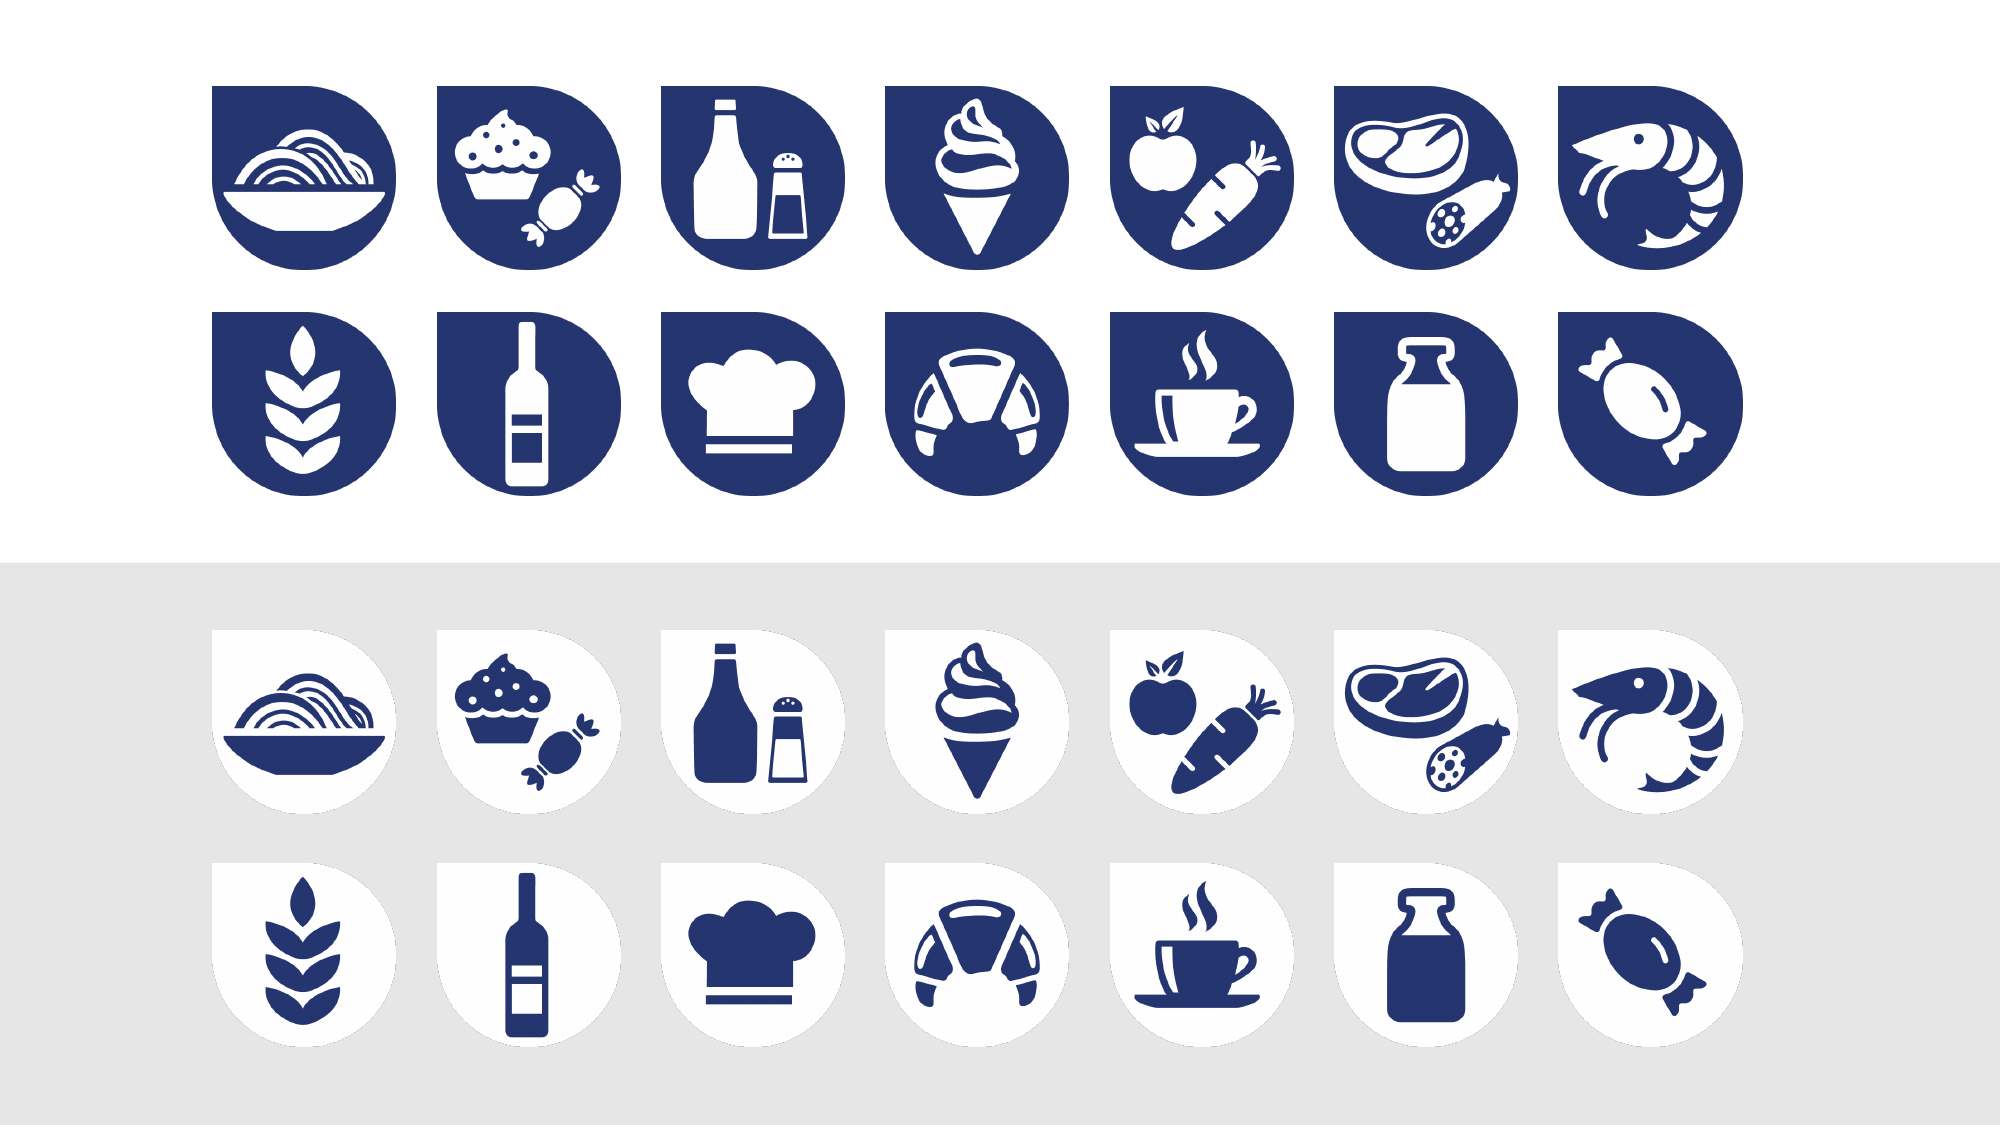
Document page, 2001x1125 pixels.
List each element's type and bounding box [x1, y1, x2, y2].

picture [885, 86, 1070, 271]
picture [1558, 86, 1743, 271]
picture [885, 311, 1070, 496]
picture [212, 86, 397, 271]
picture [1334, 86, 1519, 271]
picture [212, 629, 397, 814]
picture [1334, 629, 1519, 814]
picture [1109, 86, 1294, 271]
picture [436, 311, 621, 496]
picture [212, 862, 397, 1047]
picture [1558, 311, 1743, 496]
picture [212, 311, 397, 496]
picture [436, 629, 621, 814]
picture [436, 86, 621, 271]
picture [660, 862, 846, 1047]
picture [1109, 311, 1294, 496]
picture [1558, 629, 1743, 814]
picture [1334, 862, 1519, 1047]
picture [885, 629, 1070, 814]
picture [1558, 862, 1743, 1047]
picture [1109, 629, 1294, 814]
text_box [0, 561, 2000, 1125]
picture [660, 311, 846, 496]
picture [660, 629, 846, 814]
picture [885, 862, 1070, 1047]
picture [1334, 311, 1519, 496]
picture [1109, 862, 1294, 1047]
picture [436, 862, 621, 1047]
picture [660, 86, 846, 271]
